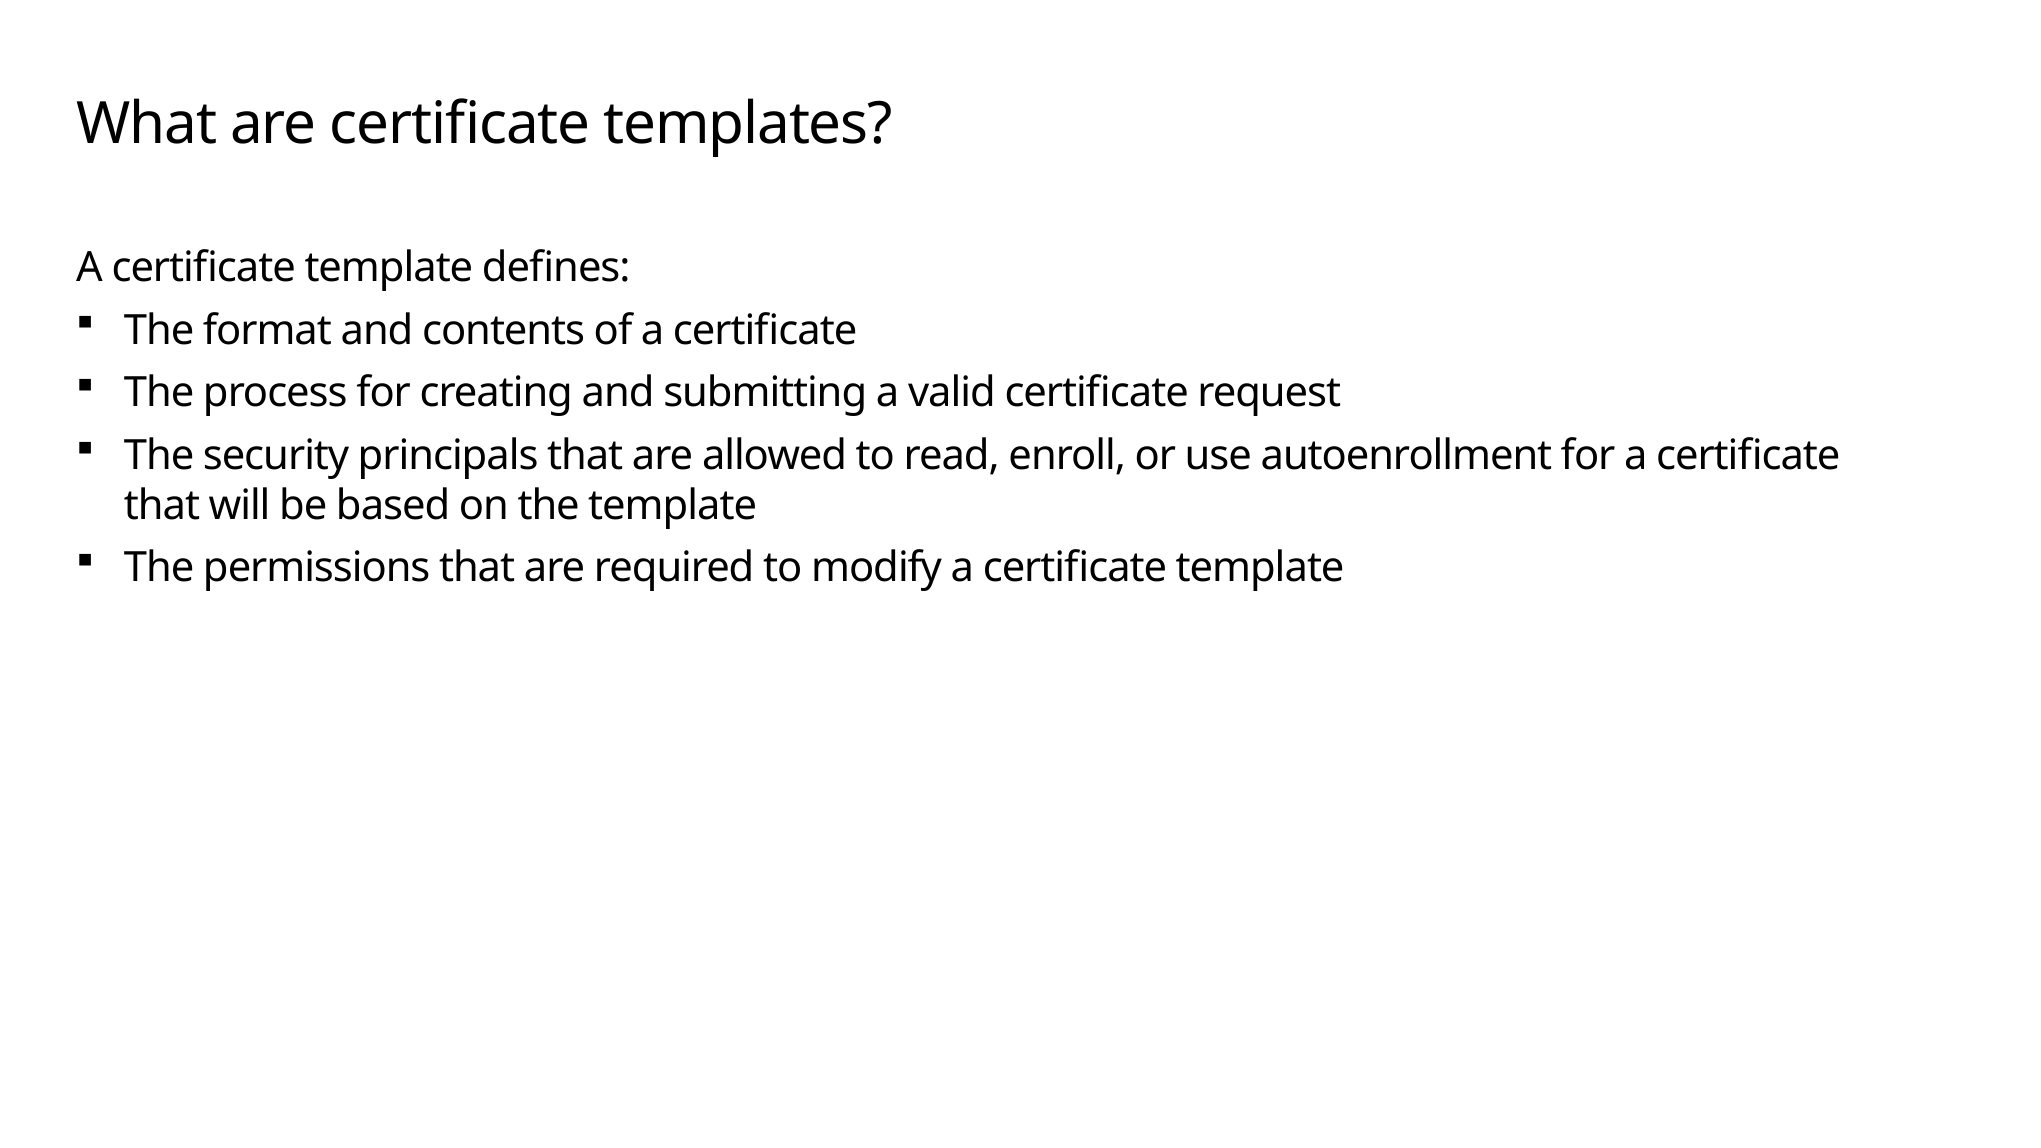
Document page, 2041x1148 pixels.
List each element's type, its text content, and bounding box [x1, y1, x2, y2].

title What are certificate templates? [76, 93, 1968, 161]
list A certificate template defines: The format and contents of a certificate The process for creating and submitting a valid certificate request The security principals that are allowed to read, enroll, or use autoenrollment for a certificate that will be based on the template The permissions that are required to modify a certificate template [76, 240, 1900, 1014]
